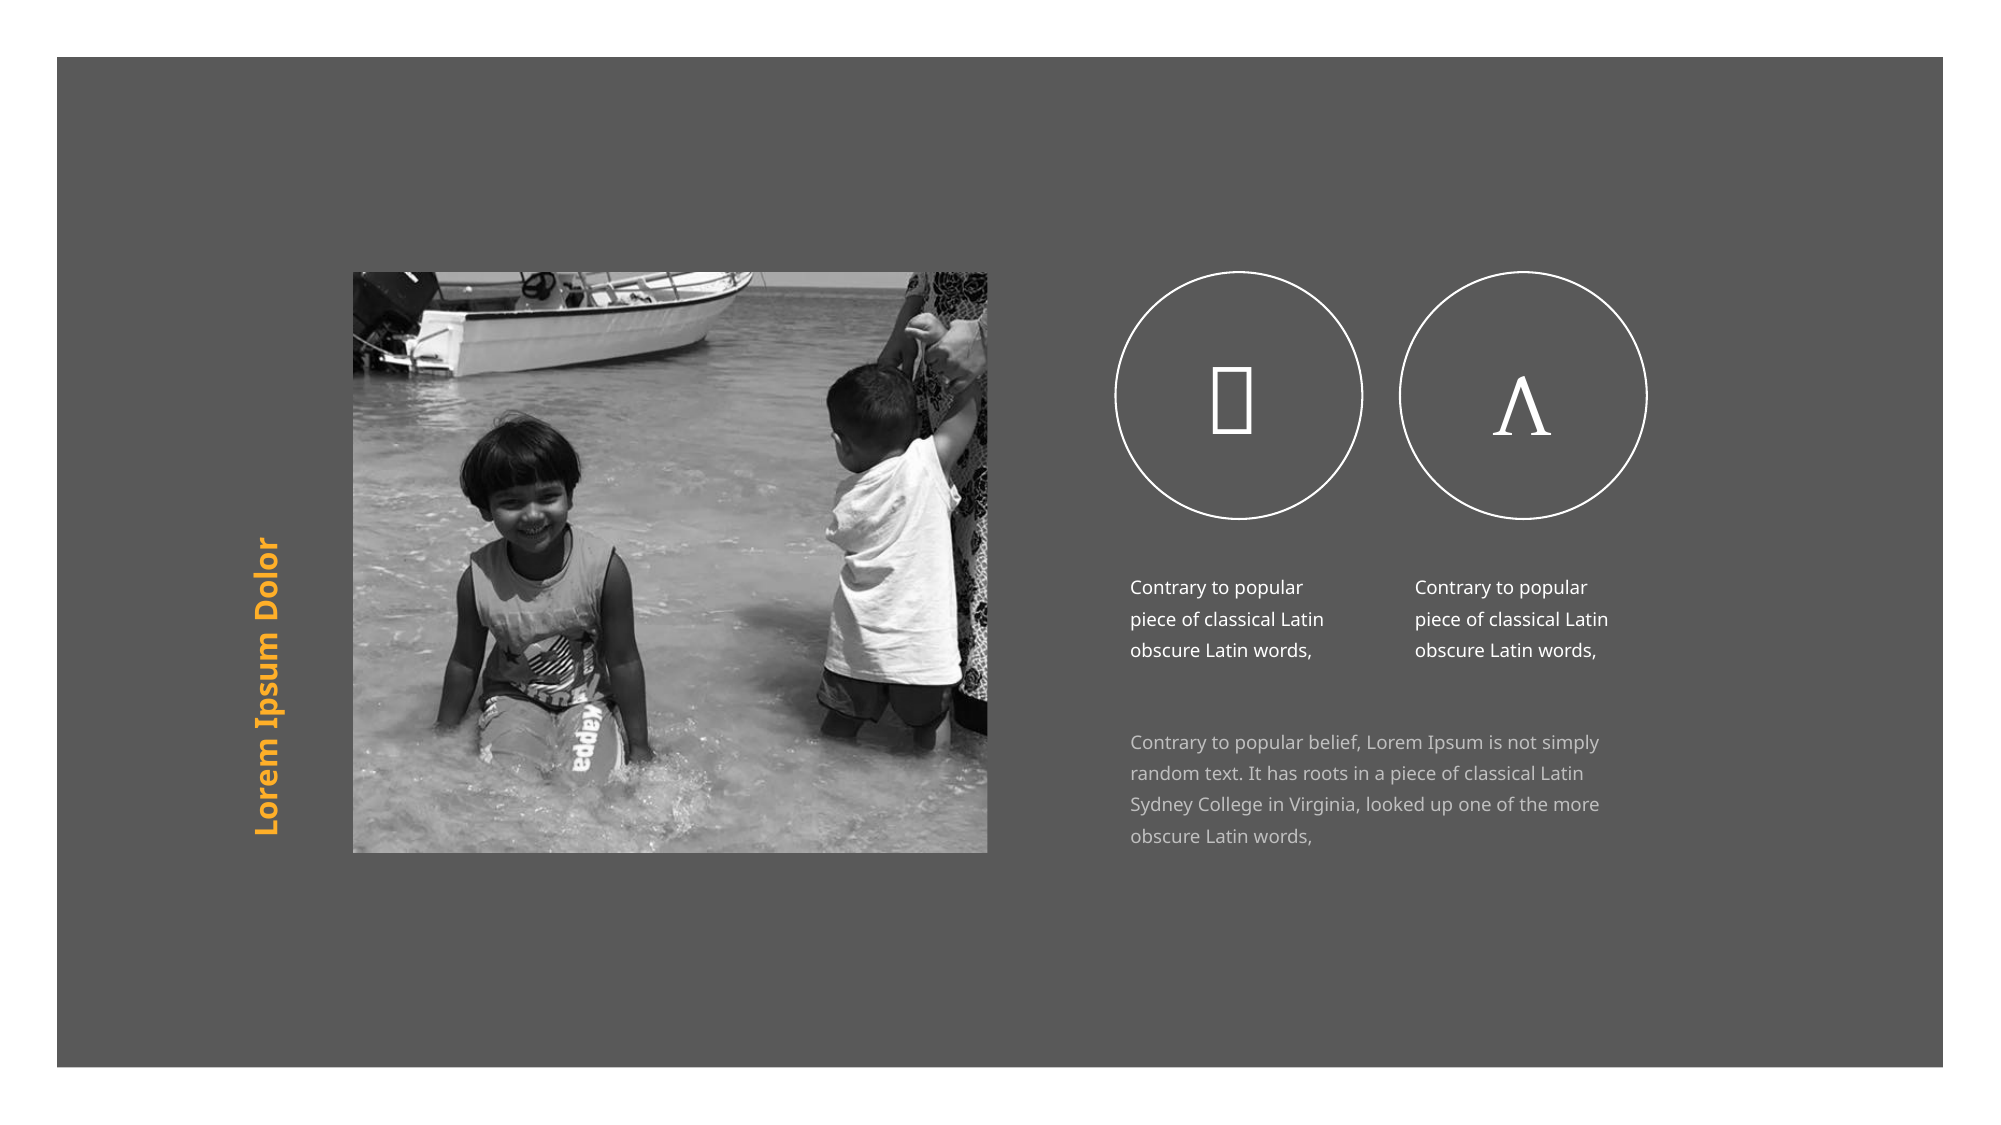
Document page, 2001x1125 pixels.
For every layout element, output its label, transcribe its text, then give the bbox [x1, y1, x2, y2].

text_box Lorem Ipsum Dolor [238, 461, 291, 853]
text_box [1115, 272, 1647, 853]
picture [353, 272, 988, 853]
text_box [56, 56, 1944, 1069]
